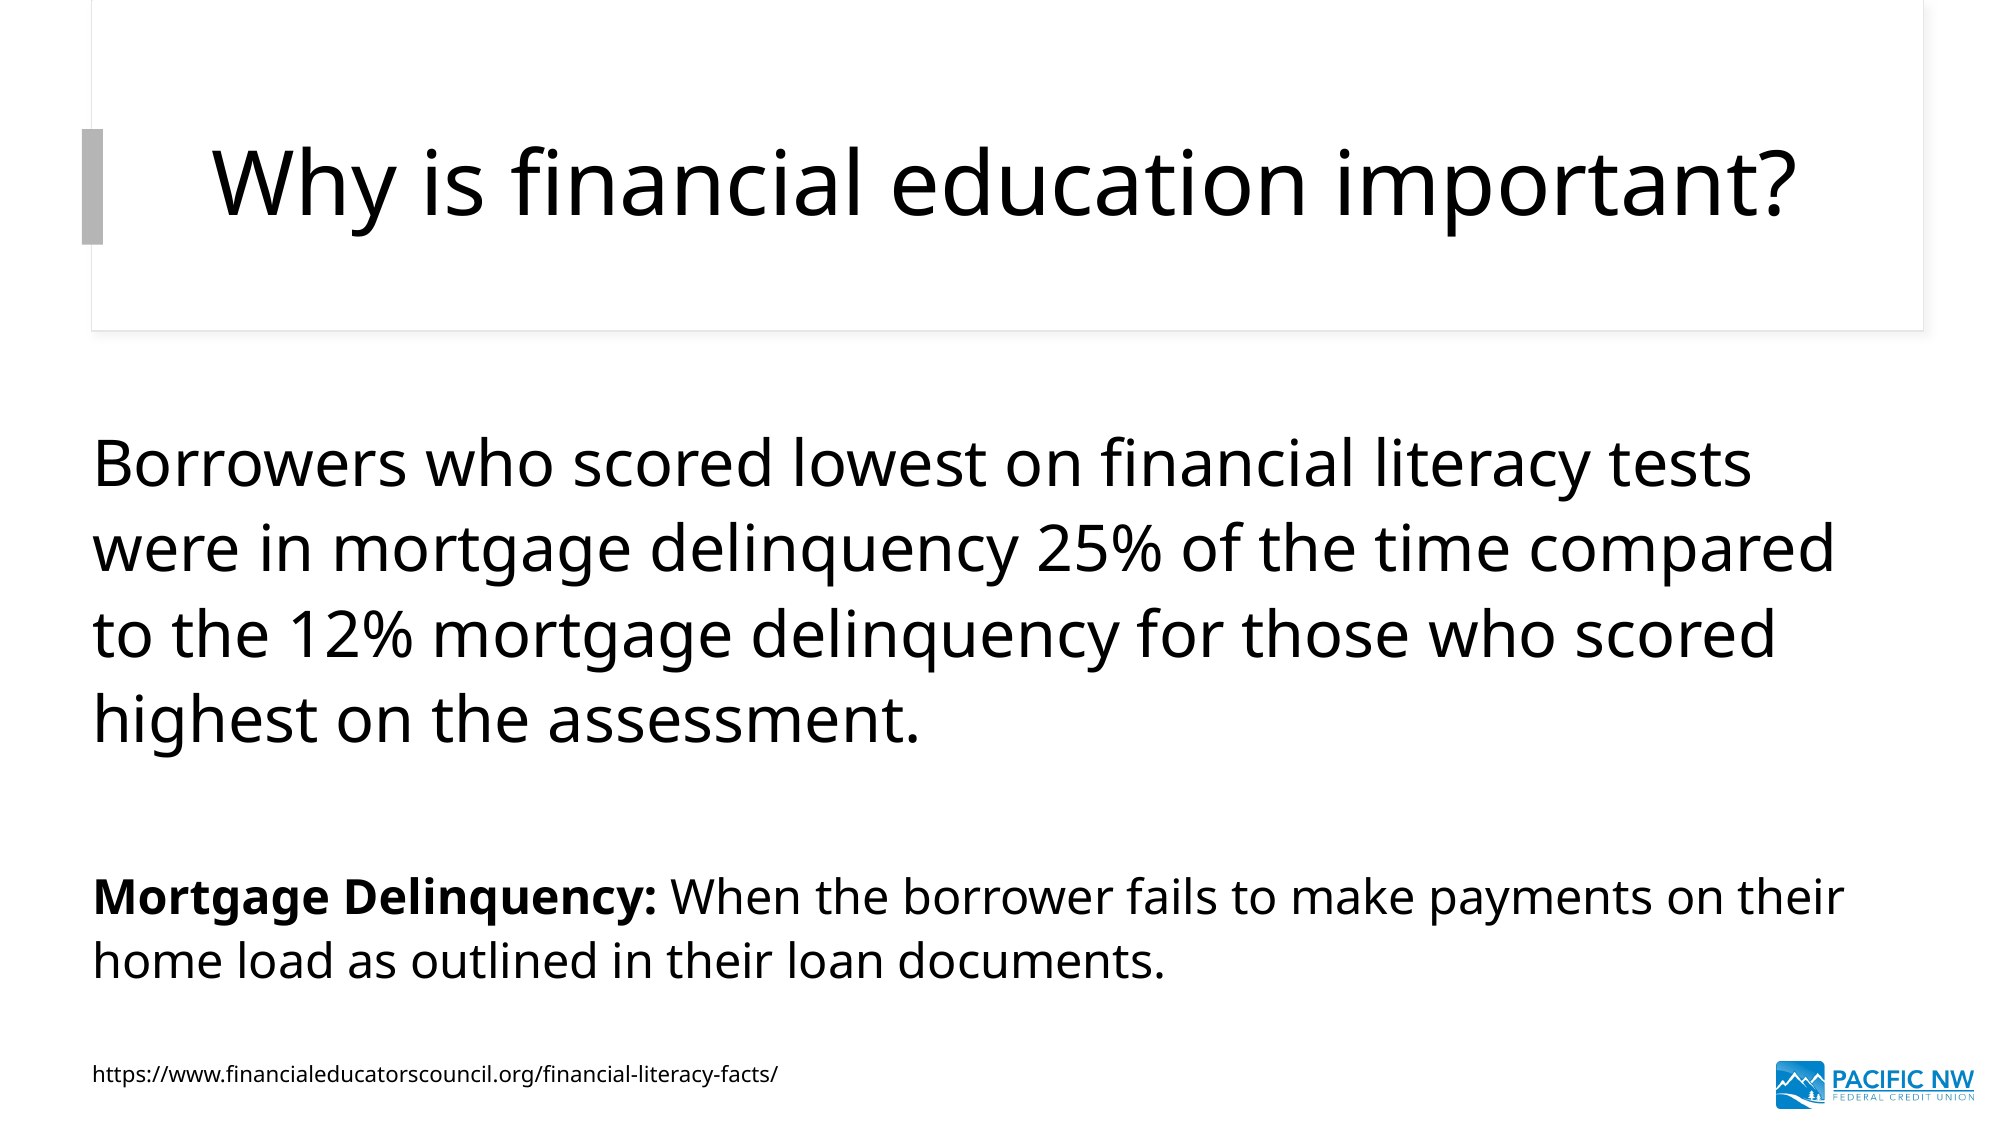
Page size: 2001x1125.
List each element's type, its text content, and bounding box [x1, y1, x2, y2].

title Why is financial education important? [183, 90, 1851, 284]
list Borrowers who scored lowest on financial literacy tests were in mortgage delinquency 25% of the time compared to the 12% mortgage delinquency for those who scored highest on the assessment. Mortgage Delinquency: When the borrower fails to make payments on their home load as outlined in their loan documents. https://www.financialeducatorscouncil.org/financial-literacy-facts/ [77, 406, 1931, 1097]
picture [1776, 1061, 1974, 1109]
picture [1936, 1076, 1945, 1089]
picture [1970, 1076, 1974, 1089]
picture [1958, 1078, 1966, 1089]
picture [1778, 1081, 1788, 1087]
